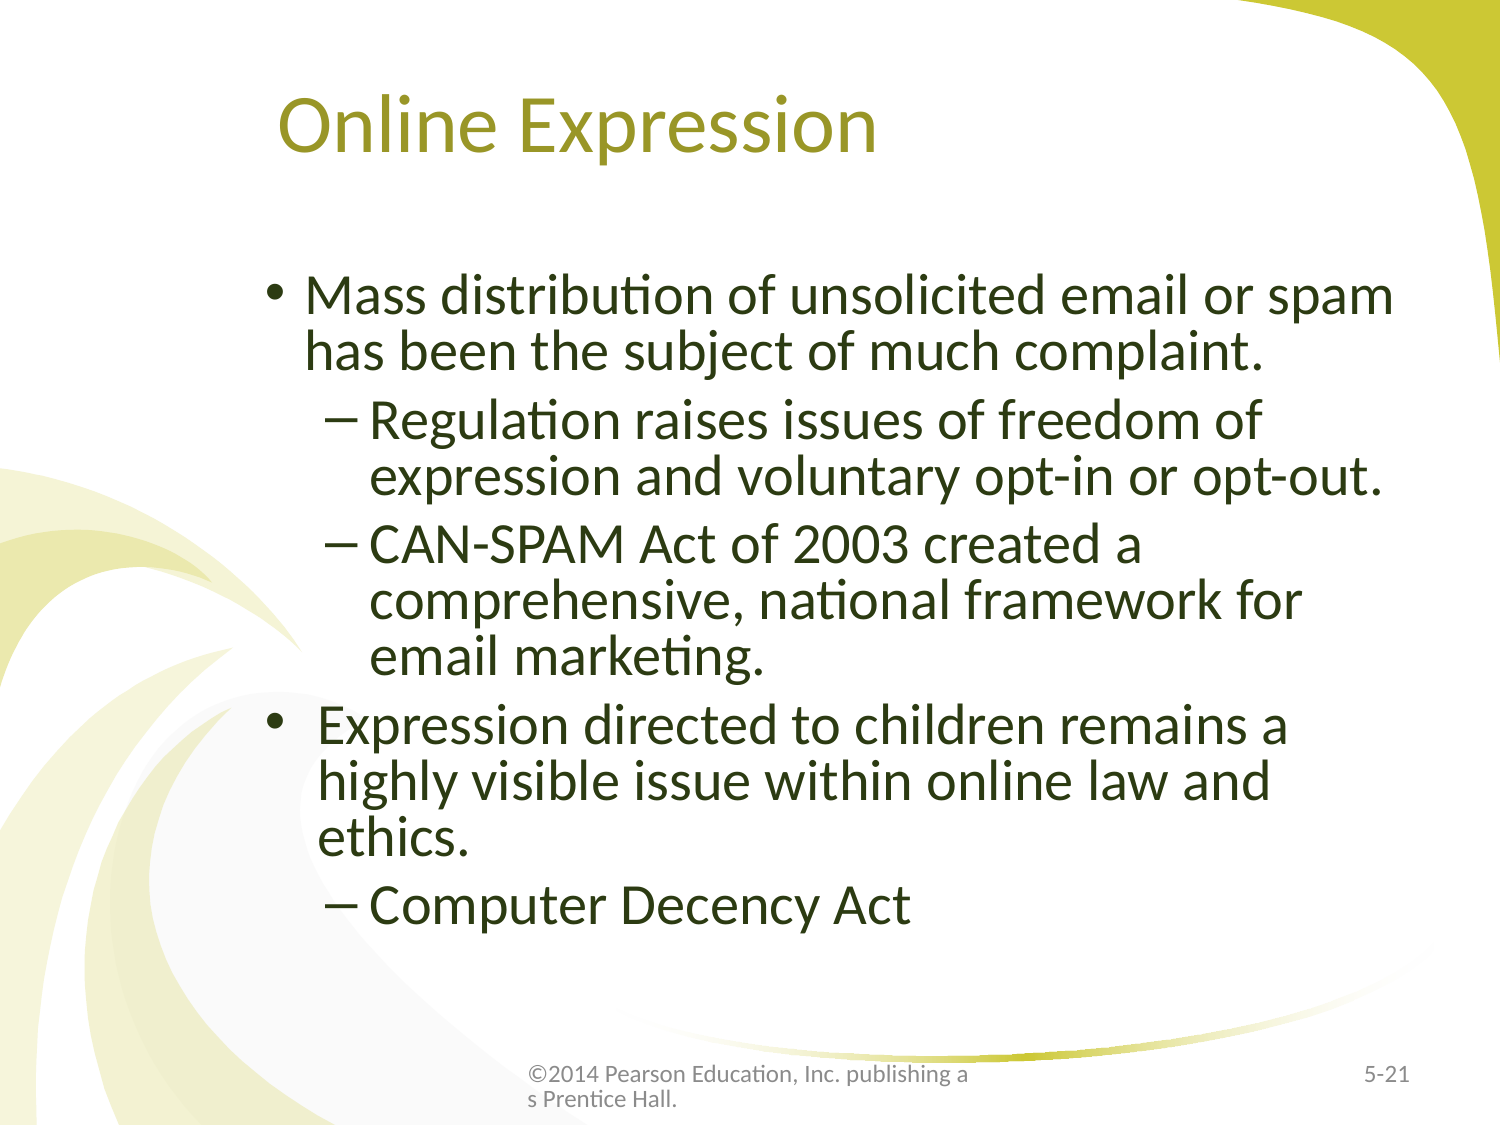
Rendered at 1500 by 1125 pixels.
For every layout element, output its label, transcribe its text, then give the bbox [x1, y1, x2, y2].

list Mass distribution of unsolicited email or spam has been the subject of much complaint. Regulation raises issues of freedom of expression and voluntary opt-in or opt-out. CAN-SPAM Act of 2003 created a comprehensive, national framework for email marketing. Expression directed to children remains a highly visible issue within online law and ethics. Computer Decency Act [249, 262, 1438, 1000]
footer ©2014 Pearson Education, Inc. publishing as Prentice Hall. [512, 1042, 988, 1103]
title Online Expression [262, 37, 1438, 200]
slide_number 5-21 [1074, 1042, 1425, 1103]
